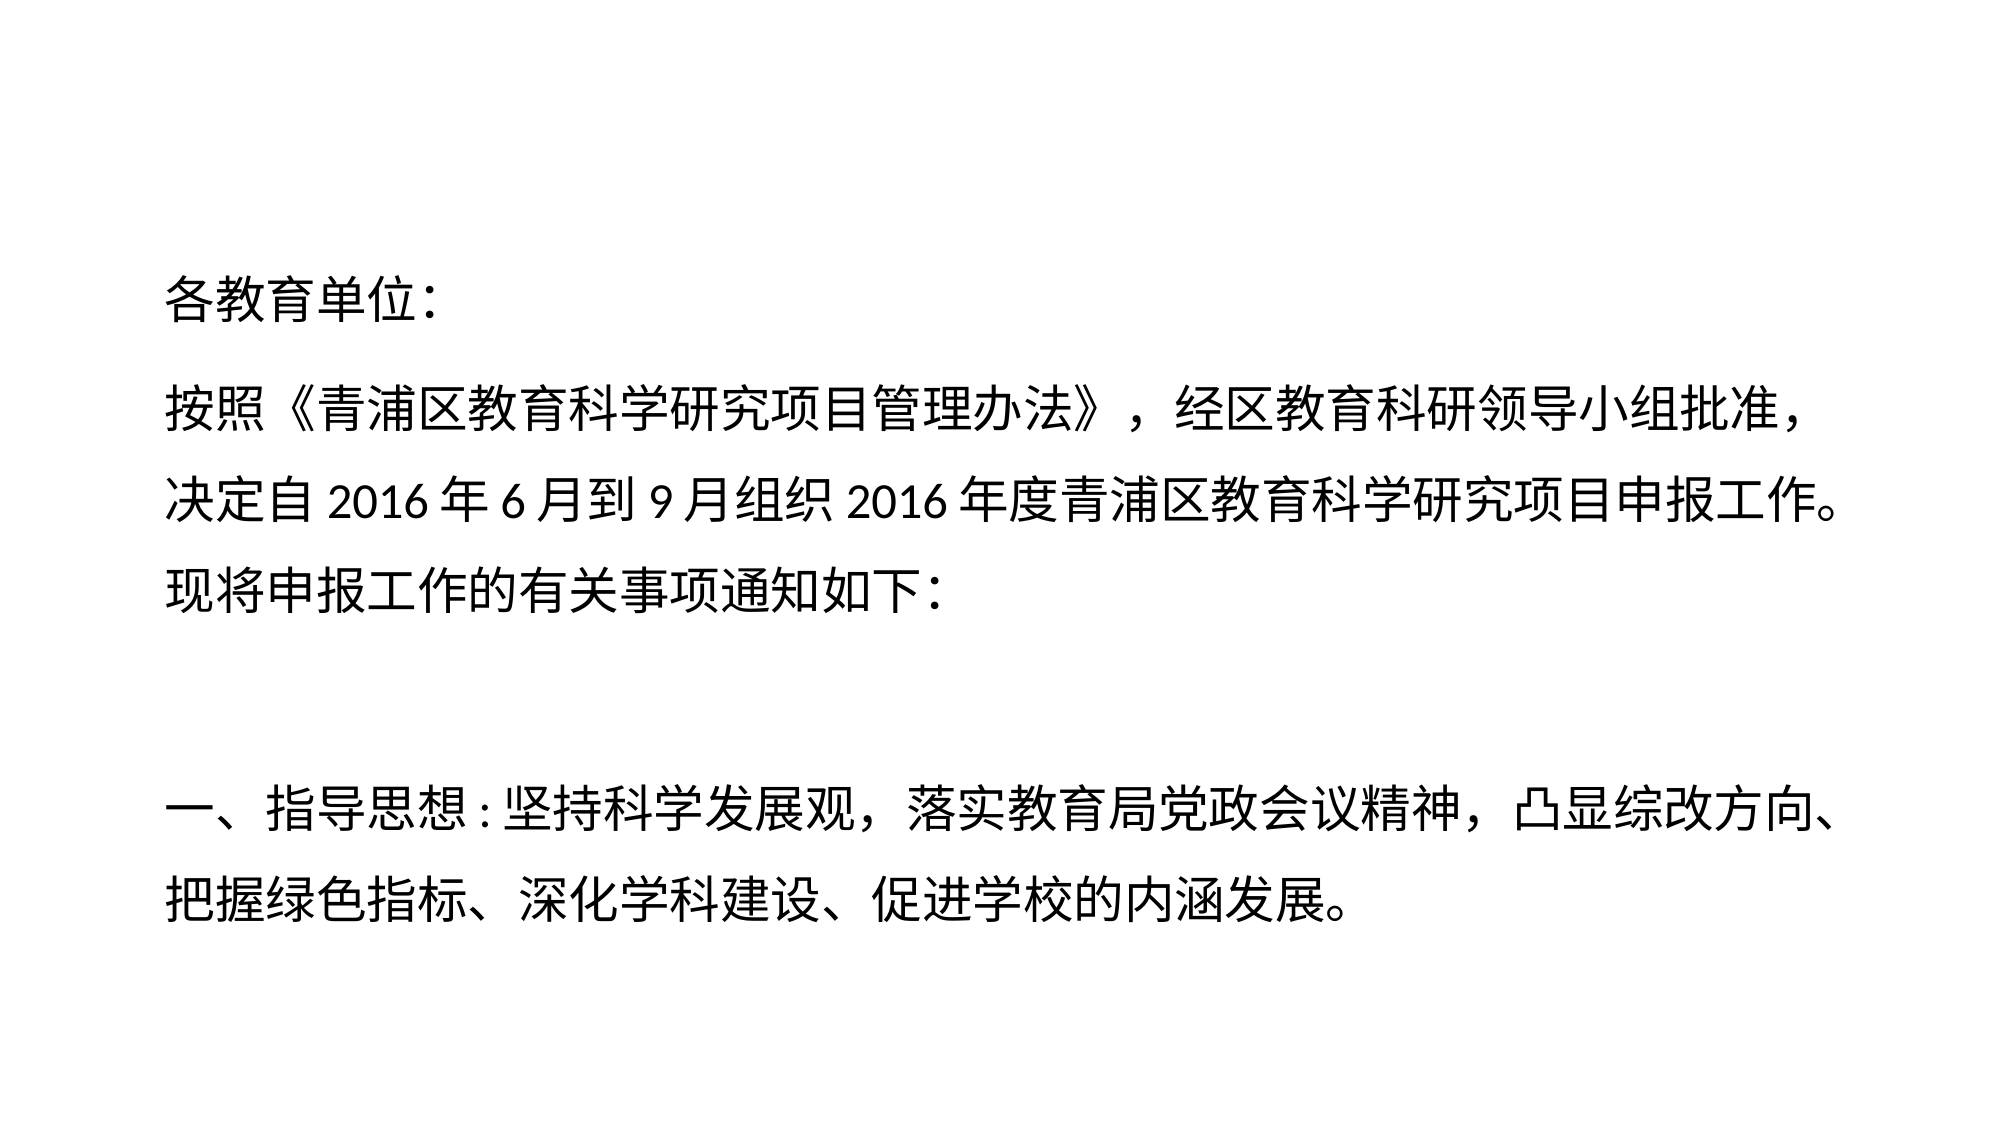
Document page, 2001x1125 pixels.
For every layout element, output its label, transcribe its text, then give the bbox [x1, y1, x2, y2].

list 各教育单位： 按照《青浦区教育科学研究项目管理办法》，经区教育科研领导小组批准，决定自2016年6月到9月组织2016年度青浦区教育科学研究项目申报工作。现将申报工作的有关事项通知如下： 一、指导思想:坚持科学发展观，落实教育局党政会议精神，凸显综改方向、把握绿色指标、深化学科建设、促进学校的内涵发展。 [149, 229, 1875, 944]
